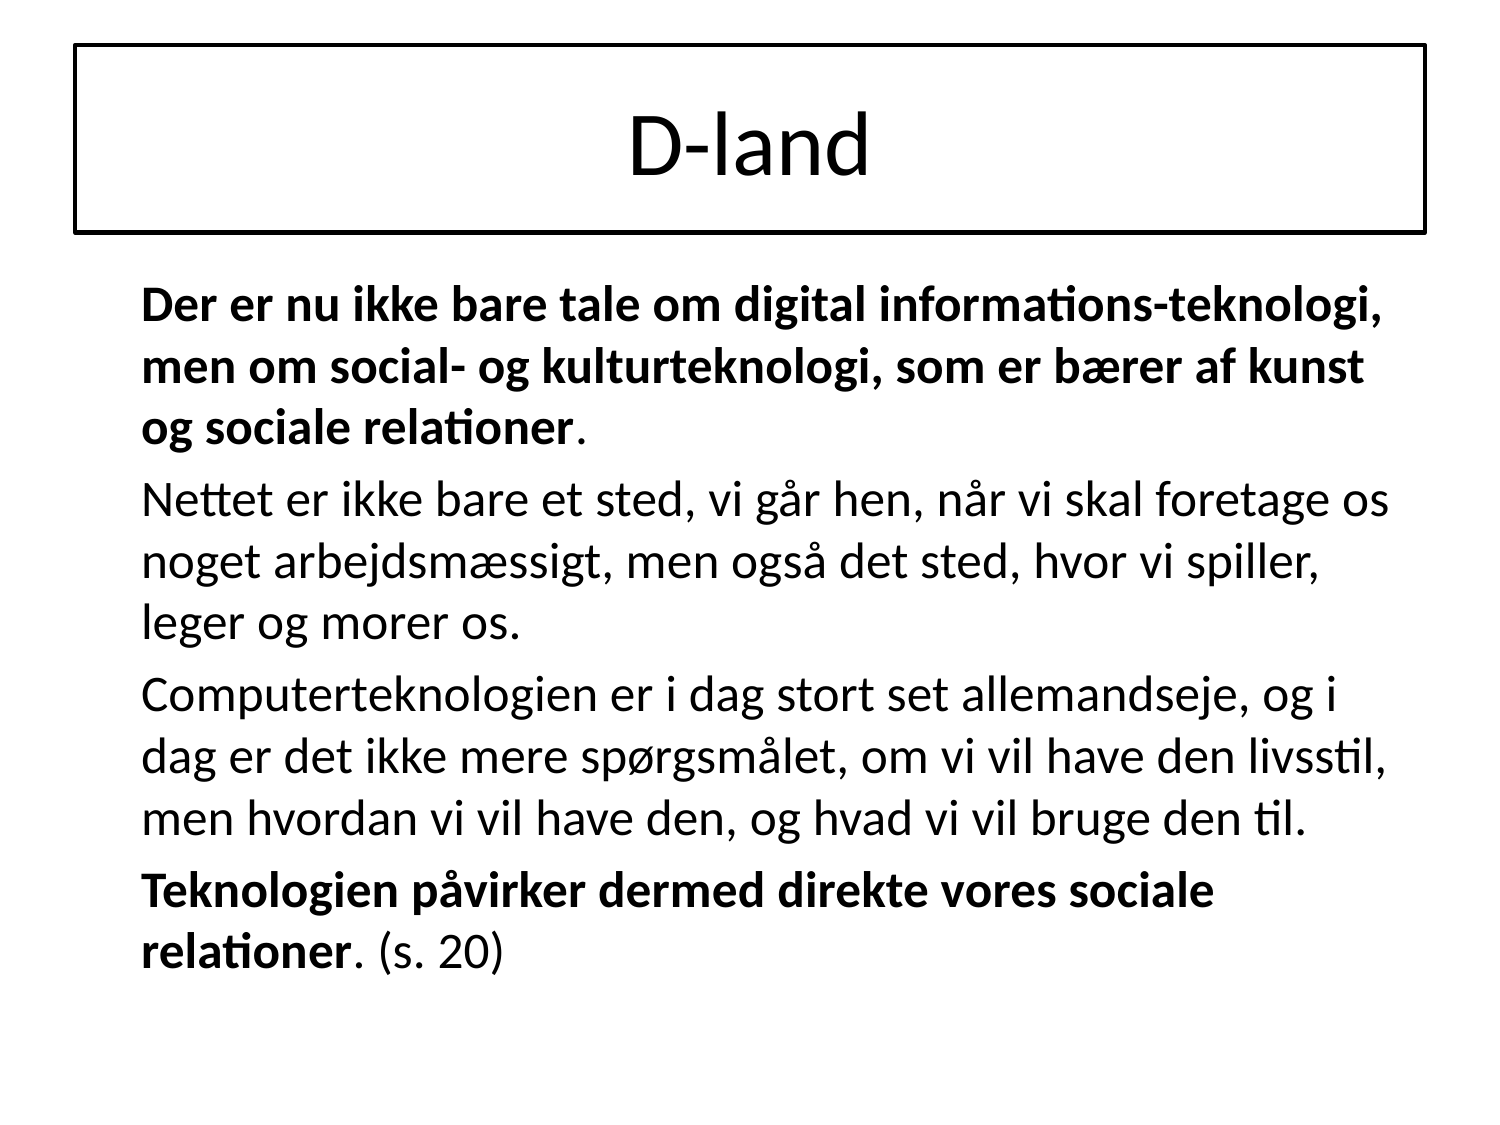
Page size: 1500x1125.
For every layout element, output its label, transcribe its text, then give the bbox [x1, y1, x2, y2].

title D-land [73, 43, 1427, 235]
list Der er nu ikke bare tale om digital informations-teknologi, men om social- og kulturteknologi, som er bærer af kunst og sociale relationer. Nettet er ikke bare et sted, vi går hen, når vi skal foretage os noget arbejdsmæssigt, men også det sted, hvor vi spiller, leger og morer os. Computerteknologien er i dag stort set allemandseje, og i dag er det ikke mere spørgsmålet, om vi vil have den livsstil, men hvordan vi vil have den, og hvad vi vil bruge den til. Teknologien påvirker dermed direkte vores sociale relationer. (s. 20) [75, 262, 1425, 1005]
